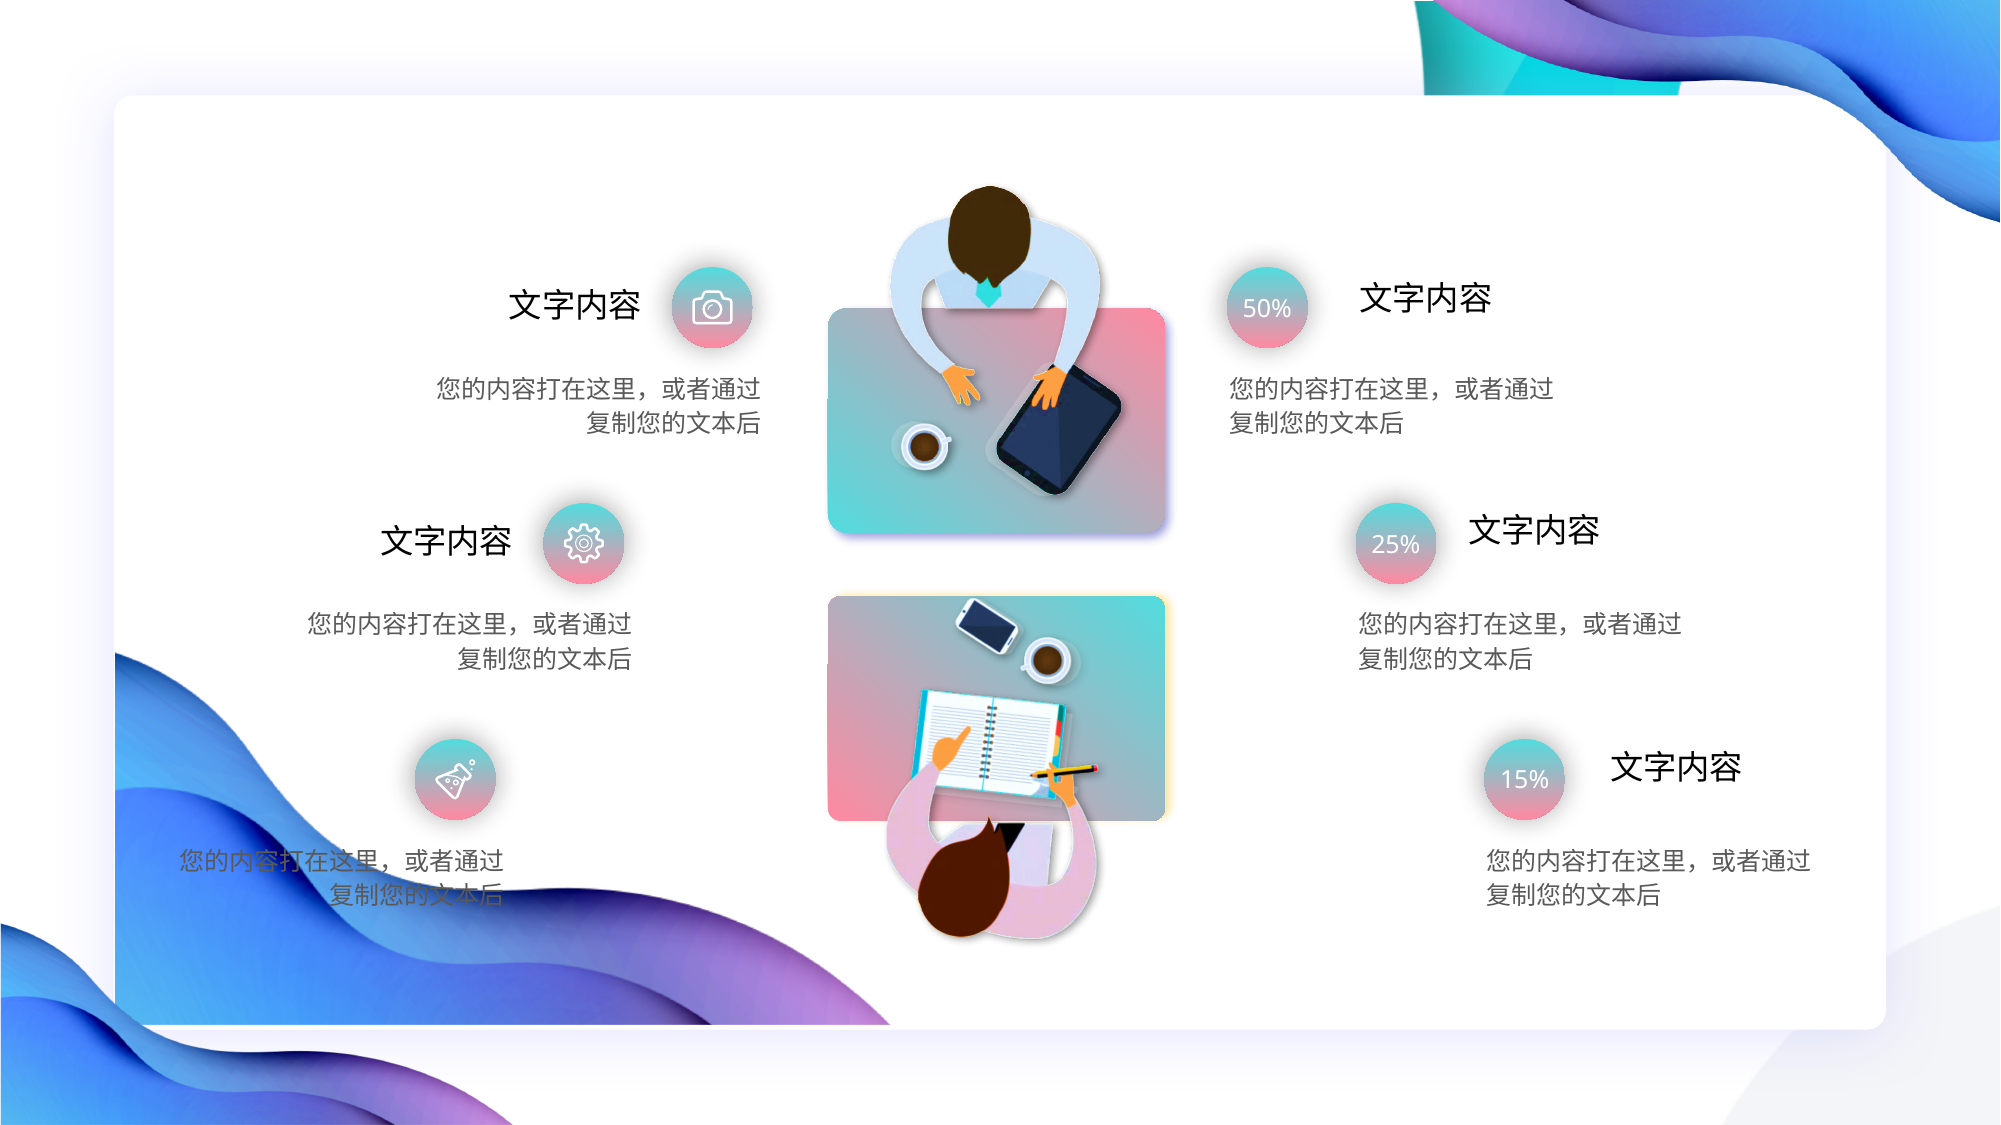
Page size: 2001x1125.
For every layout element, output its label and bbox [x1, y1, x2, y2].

text_box [1484, 738, 1565, 820]
text_box [543, 502, 625, 584]
text_box [414, 738, 496, 820]
text_box [1355, 502, 1437, 584]
text_box [672, 267, 753, 348]
picture [0, 0, 2000, 1125]
text_box [1227, 267, 1308, 348]
